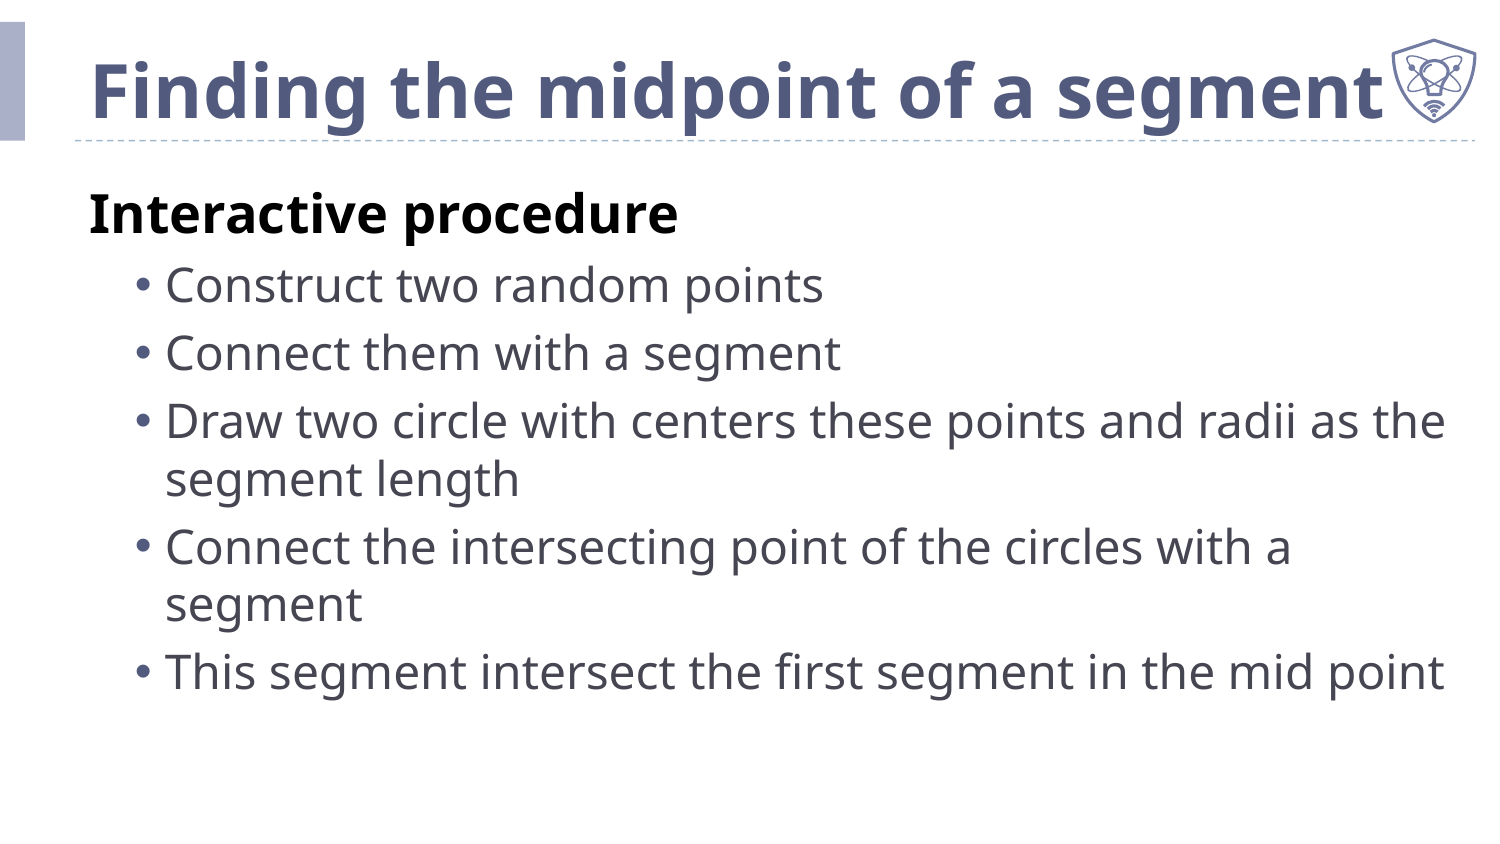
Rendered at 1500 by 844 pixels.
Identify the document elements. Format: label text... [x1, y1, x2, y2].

list Interactive procedure Construct two random points Connect them with a segment Draw two circle with centers these points and radii as the segment length Connect the intersecting point of the circles with a segment This segment intersect the first segment in the mid point [75, 171, 1475, 835]
title Finding the midpoint of a segment [75, 18, 1475, 141]
